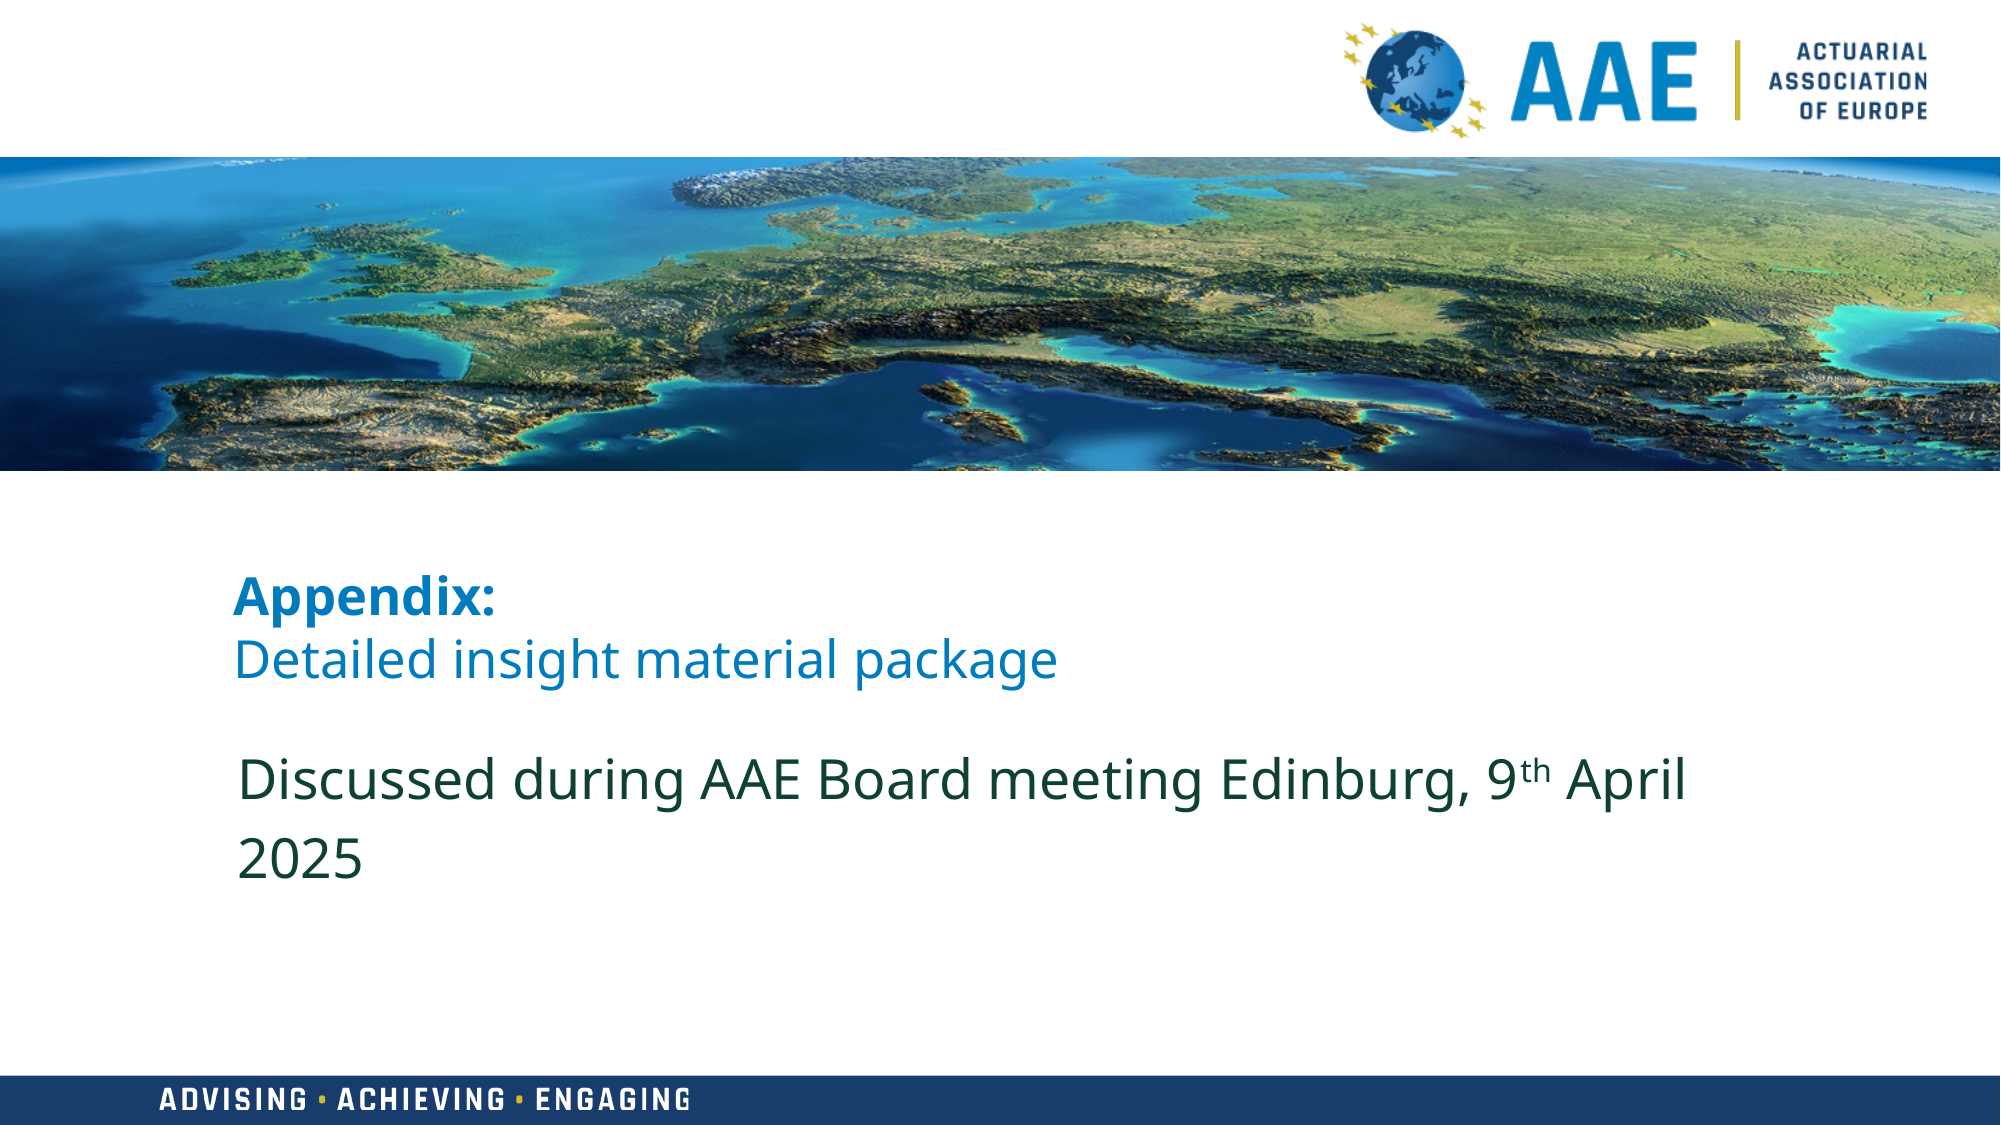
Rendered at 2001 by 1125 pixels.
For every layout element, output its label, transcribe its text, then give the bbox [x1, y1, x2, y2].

picture [0, 157, 2001, 471]
title Appendix: Detailed insight material package [233, 562, 1767, 689]
subtitle Discussed during AAE Board meeting Edinburg, 9th April 2025 [237, 730, 1771, 806]
